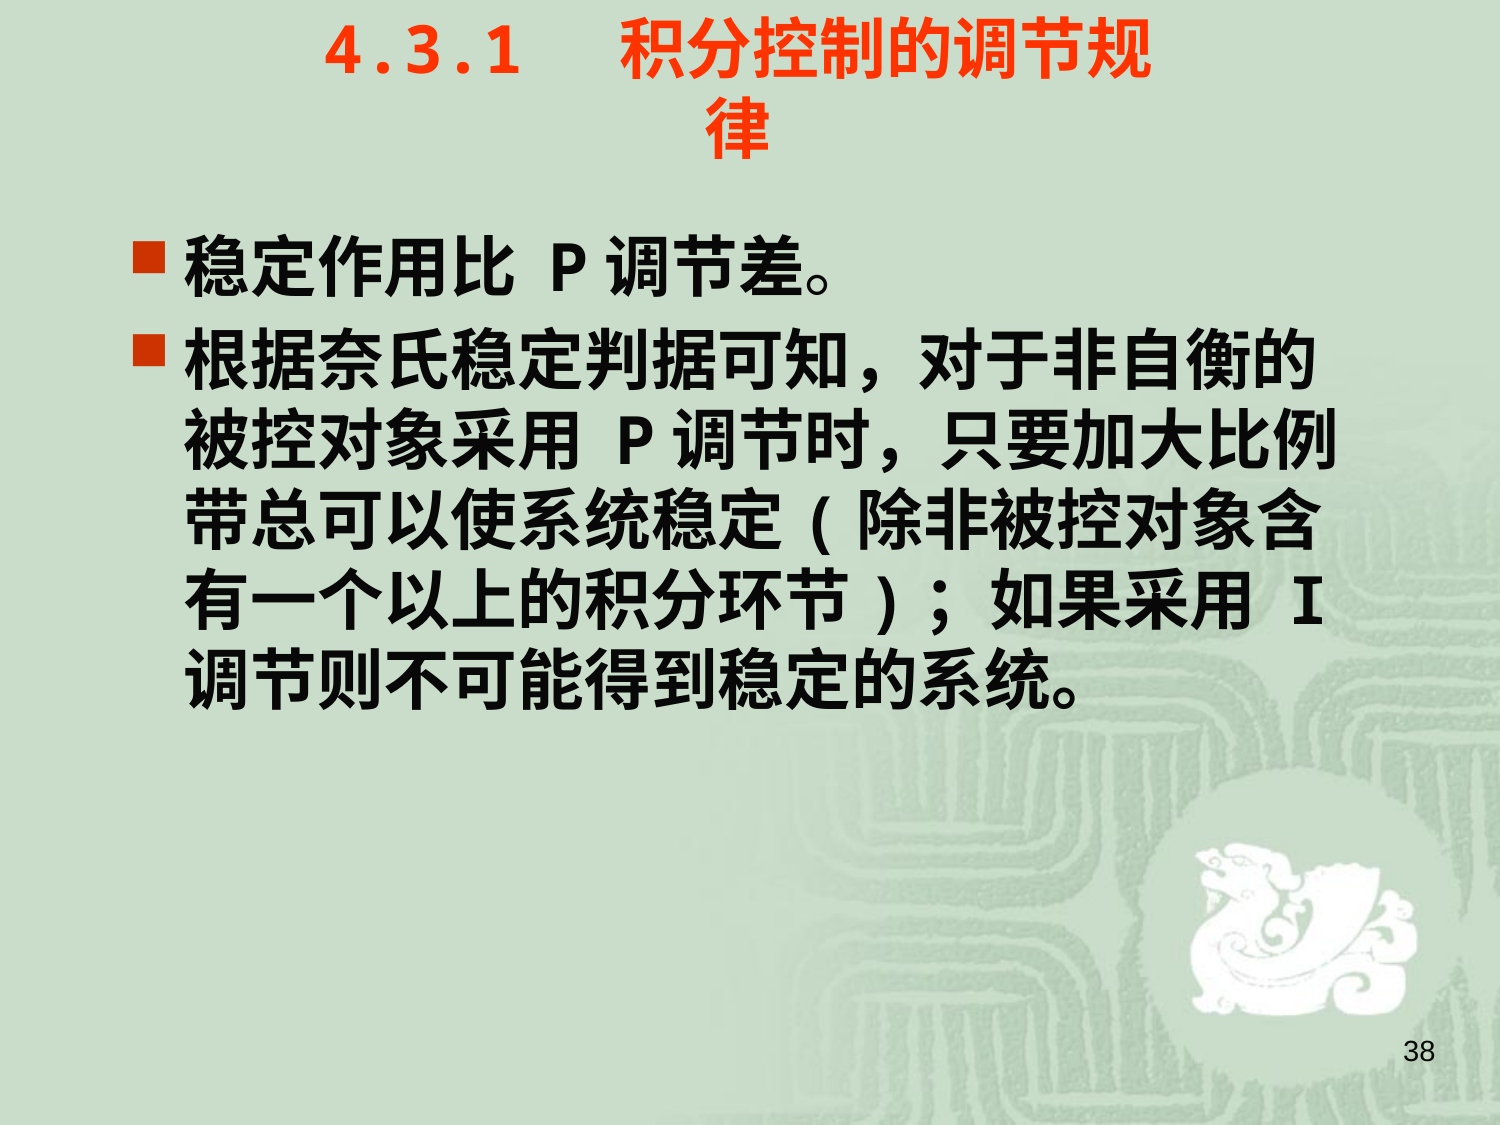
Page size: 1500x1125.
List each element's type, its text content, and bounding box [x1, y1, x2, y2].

picture [0, 0, 1500, 1125]
slide_number 38 [1074, 1024, 1451, 1103]
text_box 4.3.1 积分控制的调节规律 [289, 0, 1187, 175]
list 稳定作用比 P调节差。 根据奈氏稳定判据可知，对于非自衡的被控对象采用 P调节时，只要加大比例带总可以使系统稳定(除非被控对象含有一个以上的积分环节)；如果采用 I调节则不可能得到稳定的系统。 [112, 217, 1388, 955]
